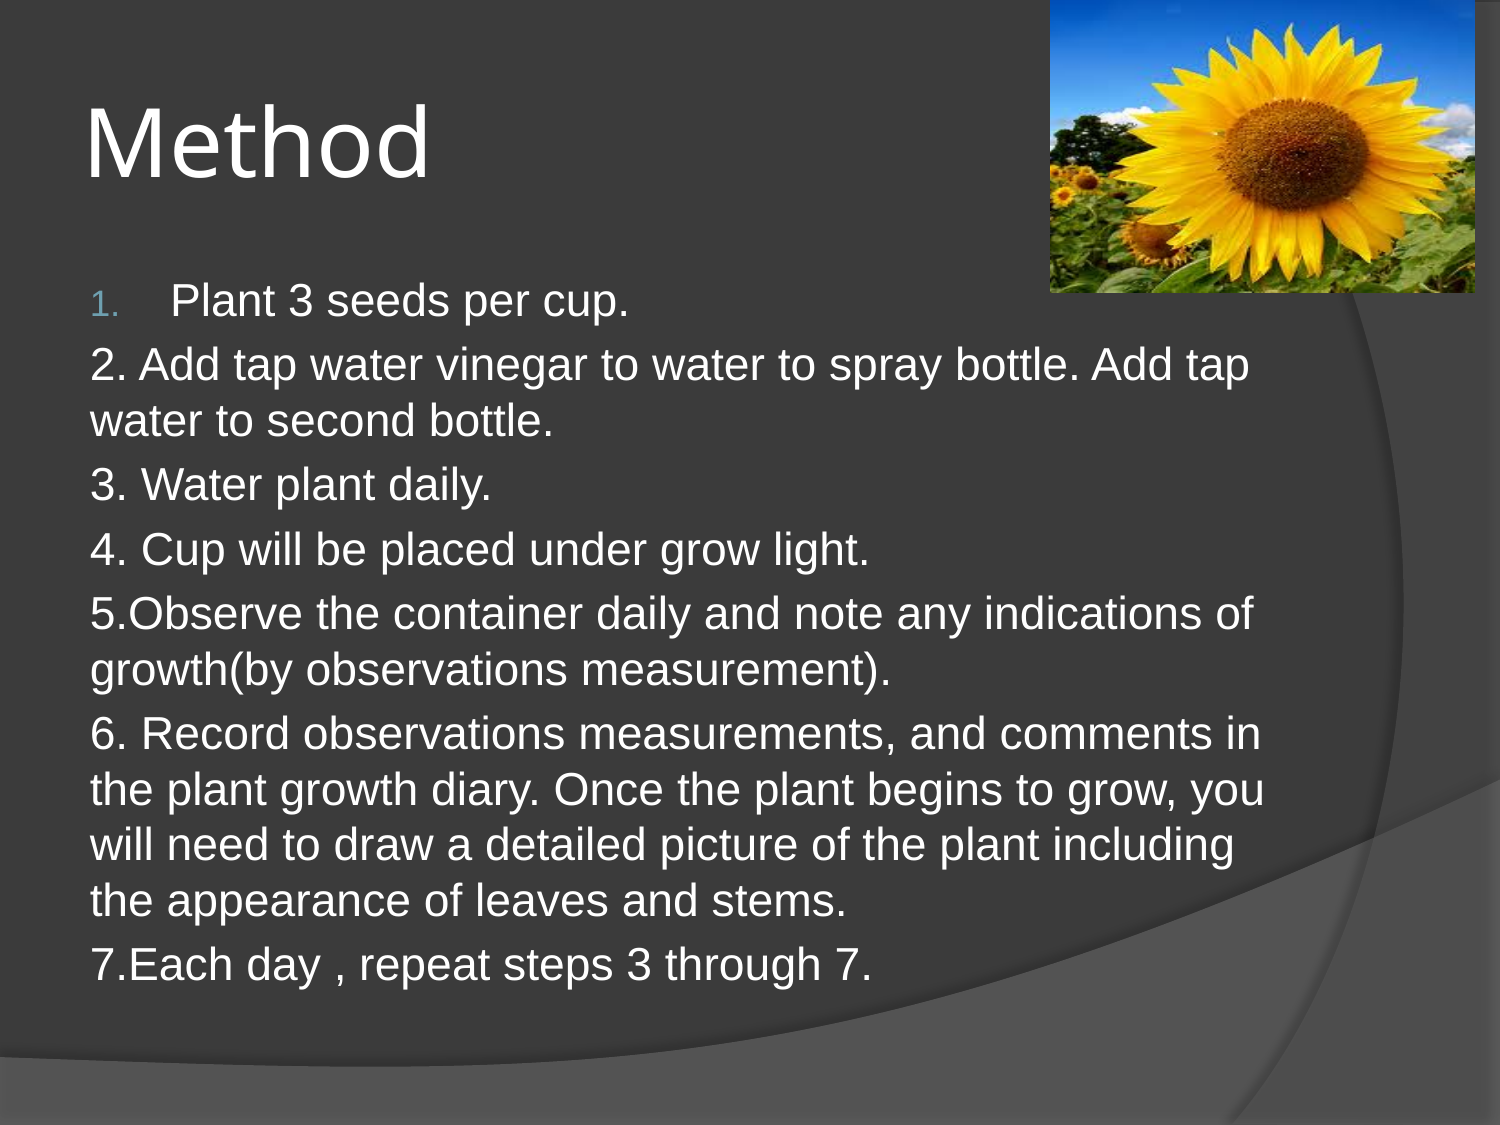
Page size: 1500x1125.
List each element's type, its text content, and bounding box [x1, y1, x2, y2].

list Plant 3 seeds per cup. 2. Add tap water vinegar to water to spray bottle. Add tap water to second bottle. 3. Water plant daily. 4. Cup will be placed under grow light. 5.Observe the container daily and note any indications of growth(by observations measurement). 6. Record observations measurements, and comments in the plant growth diary. Once the plant begins to grow, you will need to draw a detailed picture of the plant including the appearance of leaves and stems. 7.Each day , repeat steps 3 through 7. [75, 262, 1300, 1005]
picture [1049, 0, 1476, 294]
title Method [75, 45, 1040, 233]
